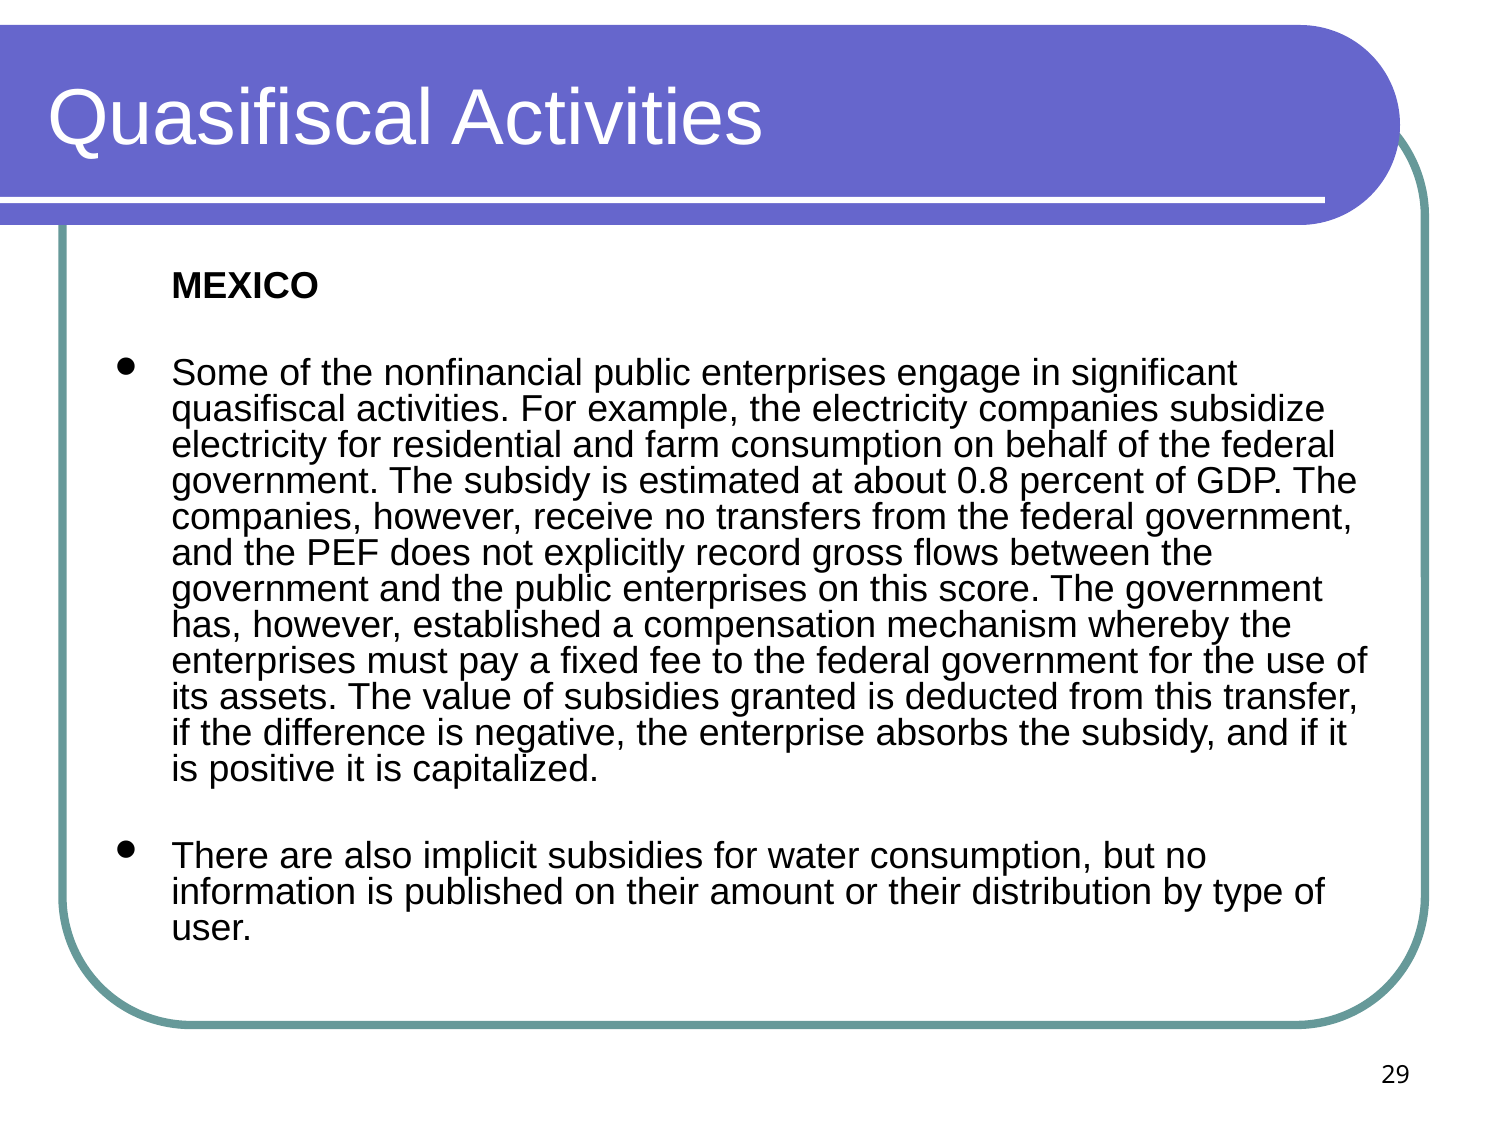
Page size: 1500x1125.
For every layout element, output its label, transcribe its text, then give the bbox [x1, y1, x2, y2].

title Quasifiscal Activities [31, 37, 1348, 188]
slide_number 29 [1074, 1024, 1426, 1101]
list MEXICO Some of the nonfinancial public enterprises engage in significant quasifiscal activities. For example, the electricity companies subsidize electricity for residential and farm consumption on behalf of the federal government. The subsidy is estimated at about 0.8 percent of GDP. The companies, however, receive no transfers from the federal government, and the PEF does not explicitly record gross flows between the government and the public enterprises on this score. The government has, however, established a compensation mechanism whereby the enterprises must pay a fixed fee to the federal government for the use of its assets. The value of subsidies granted is deducted from this transfer, if the difference is negative, the enterprise absorbs the subsidy, and if it is positive it is capitalized. There are also implicit subsidies for water consumption, but no information is published on their amount or their distribution by type of user. [99, 262, 1401, 988]
